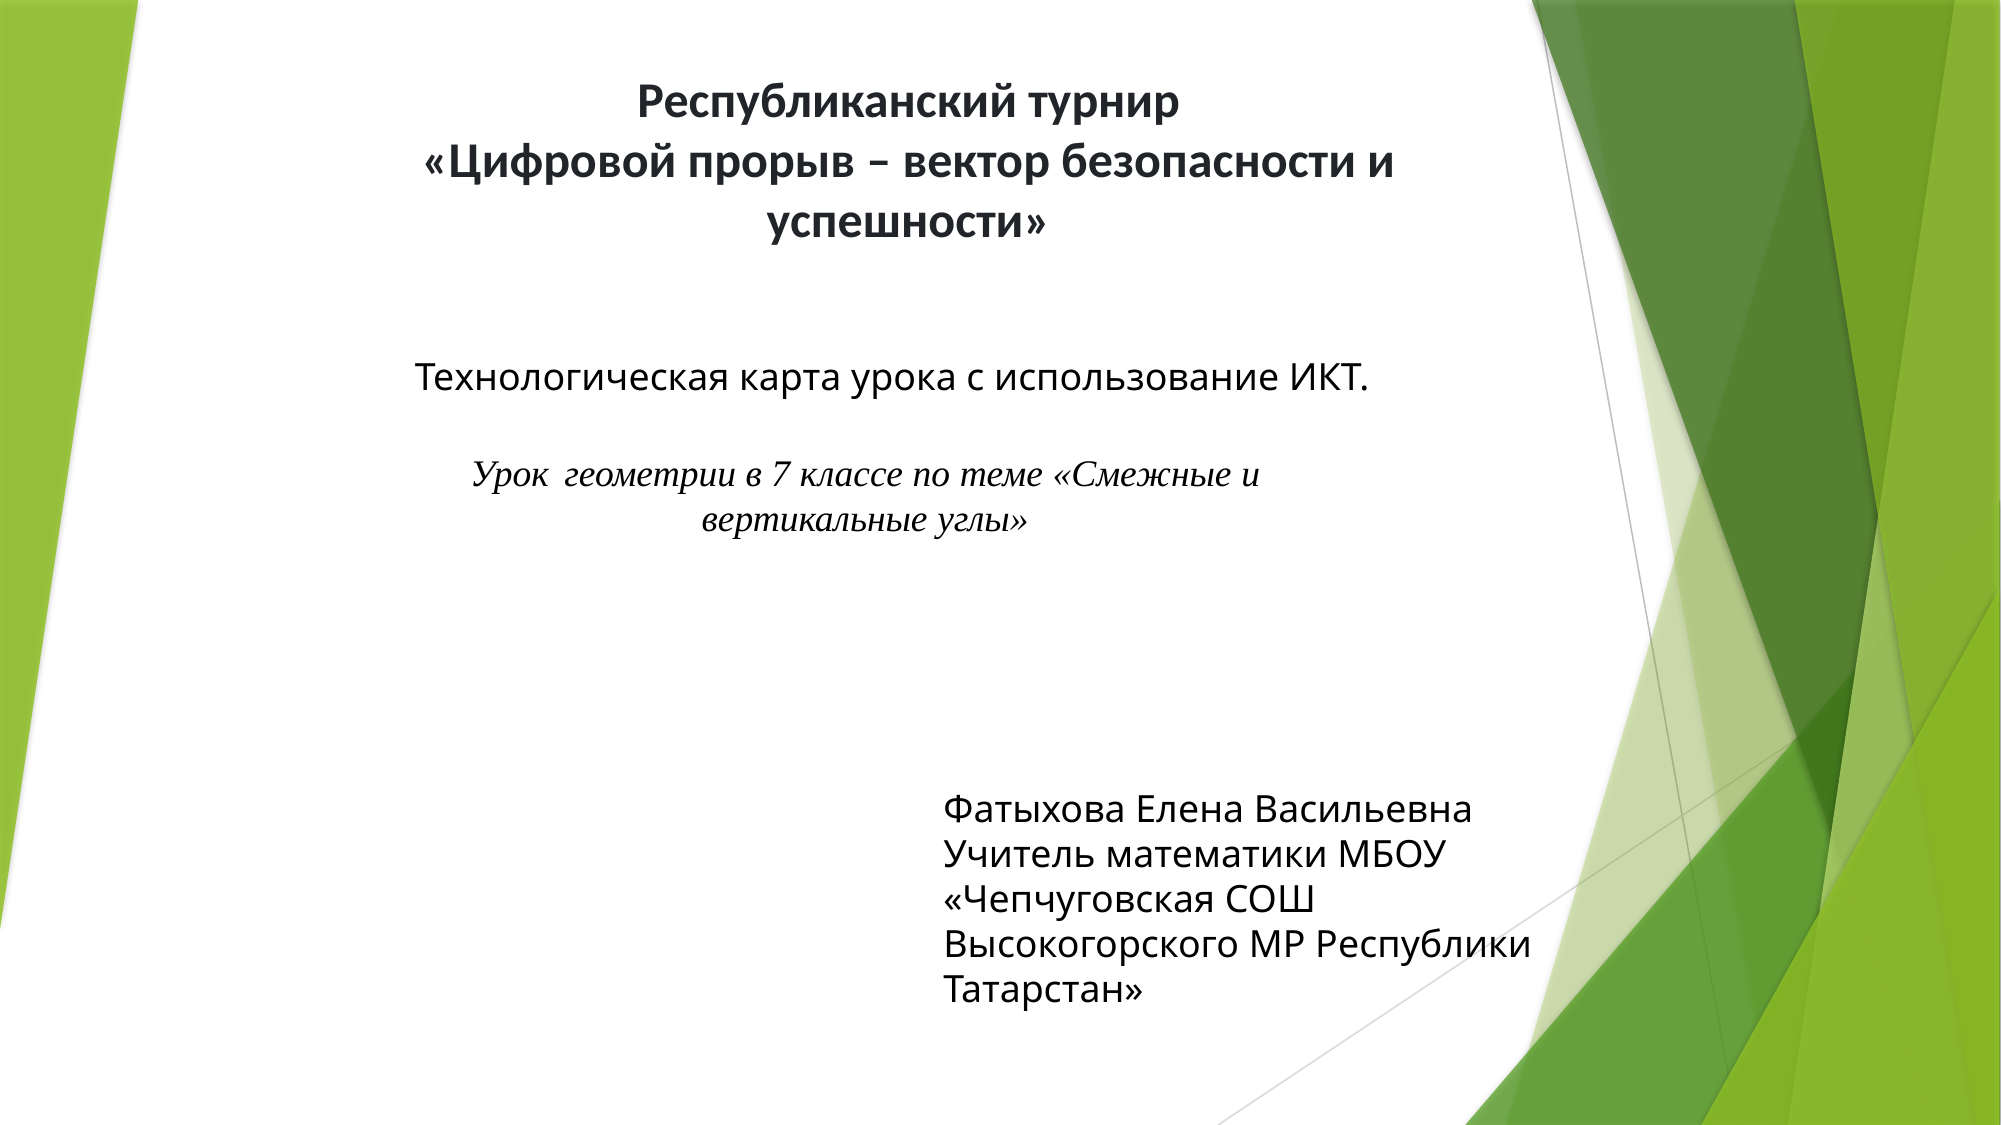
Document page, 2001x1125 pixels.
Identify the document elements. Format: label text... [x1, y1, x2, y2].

text_box Технологическая карта урока с использование ИКТ. [296, 345, 1490, 406]
text_box Фатыхова Елена Васильевна Учитель математики МБОУ «Чепчуговская СОШ Высокогорского МР Республики Татарстан» [928, 778, 1623, 1018]
text_box Республиканский турнир «Цифровой прорыв – вектор безопасности и успешности» [296, 60, 1522, 255]
text_box Урок геометрии в 7 классе по теме «Смежные и вертикальные углы» [87, 441, 1623, 547]
